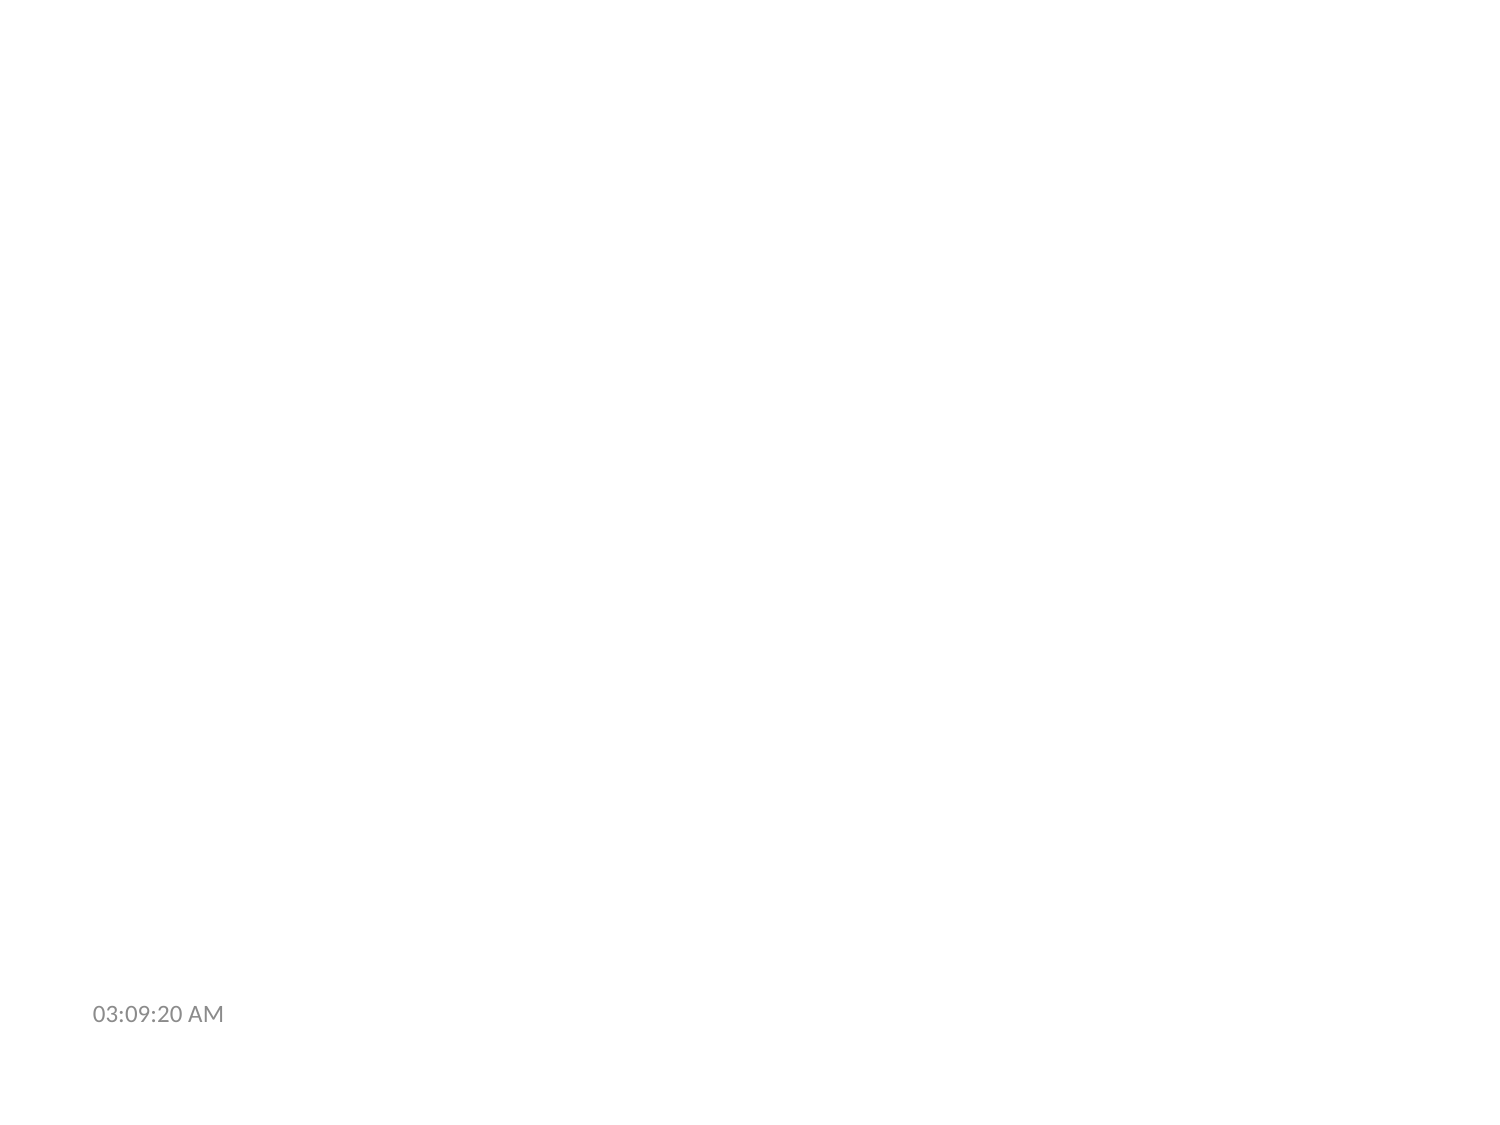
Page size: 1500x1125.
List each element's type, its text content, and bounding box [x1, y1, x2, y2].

text_box 3:35:09 PM [77, 982, 428, 1043]
